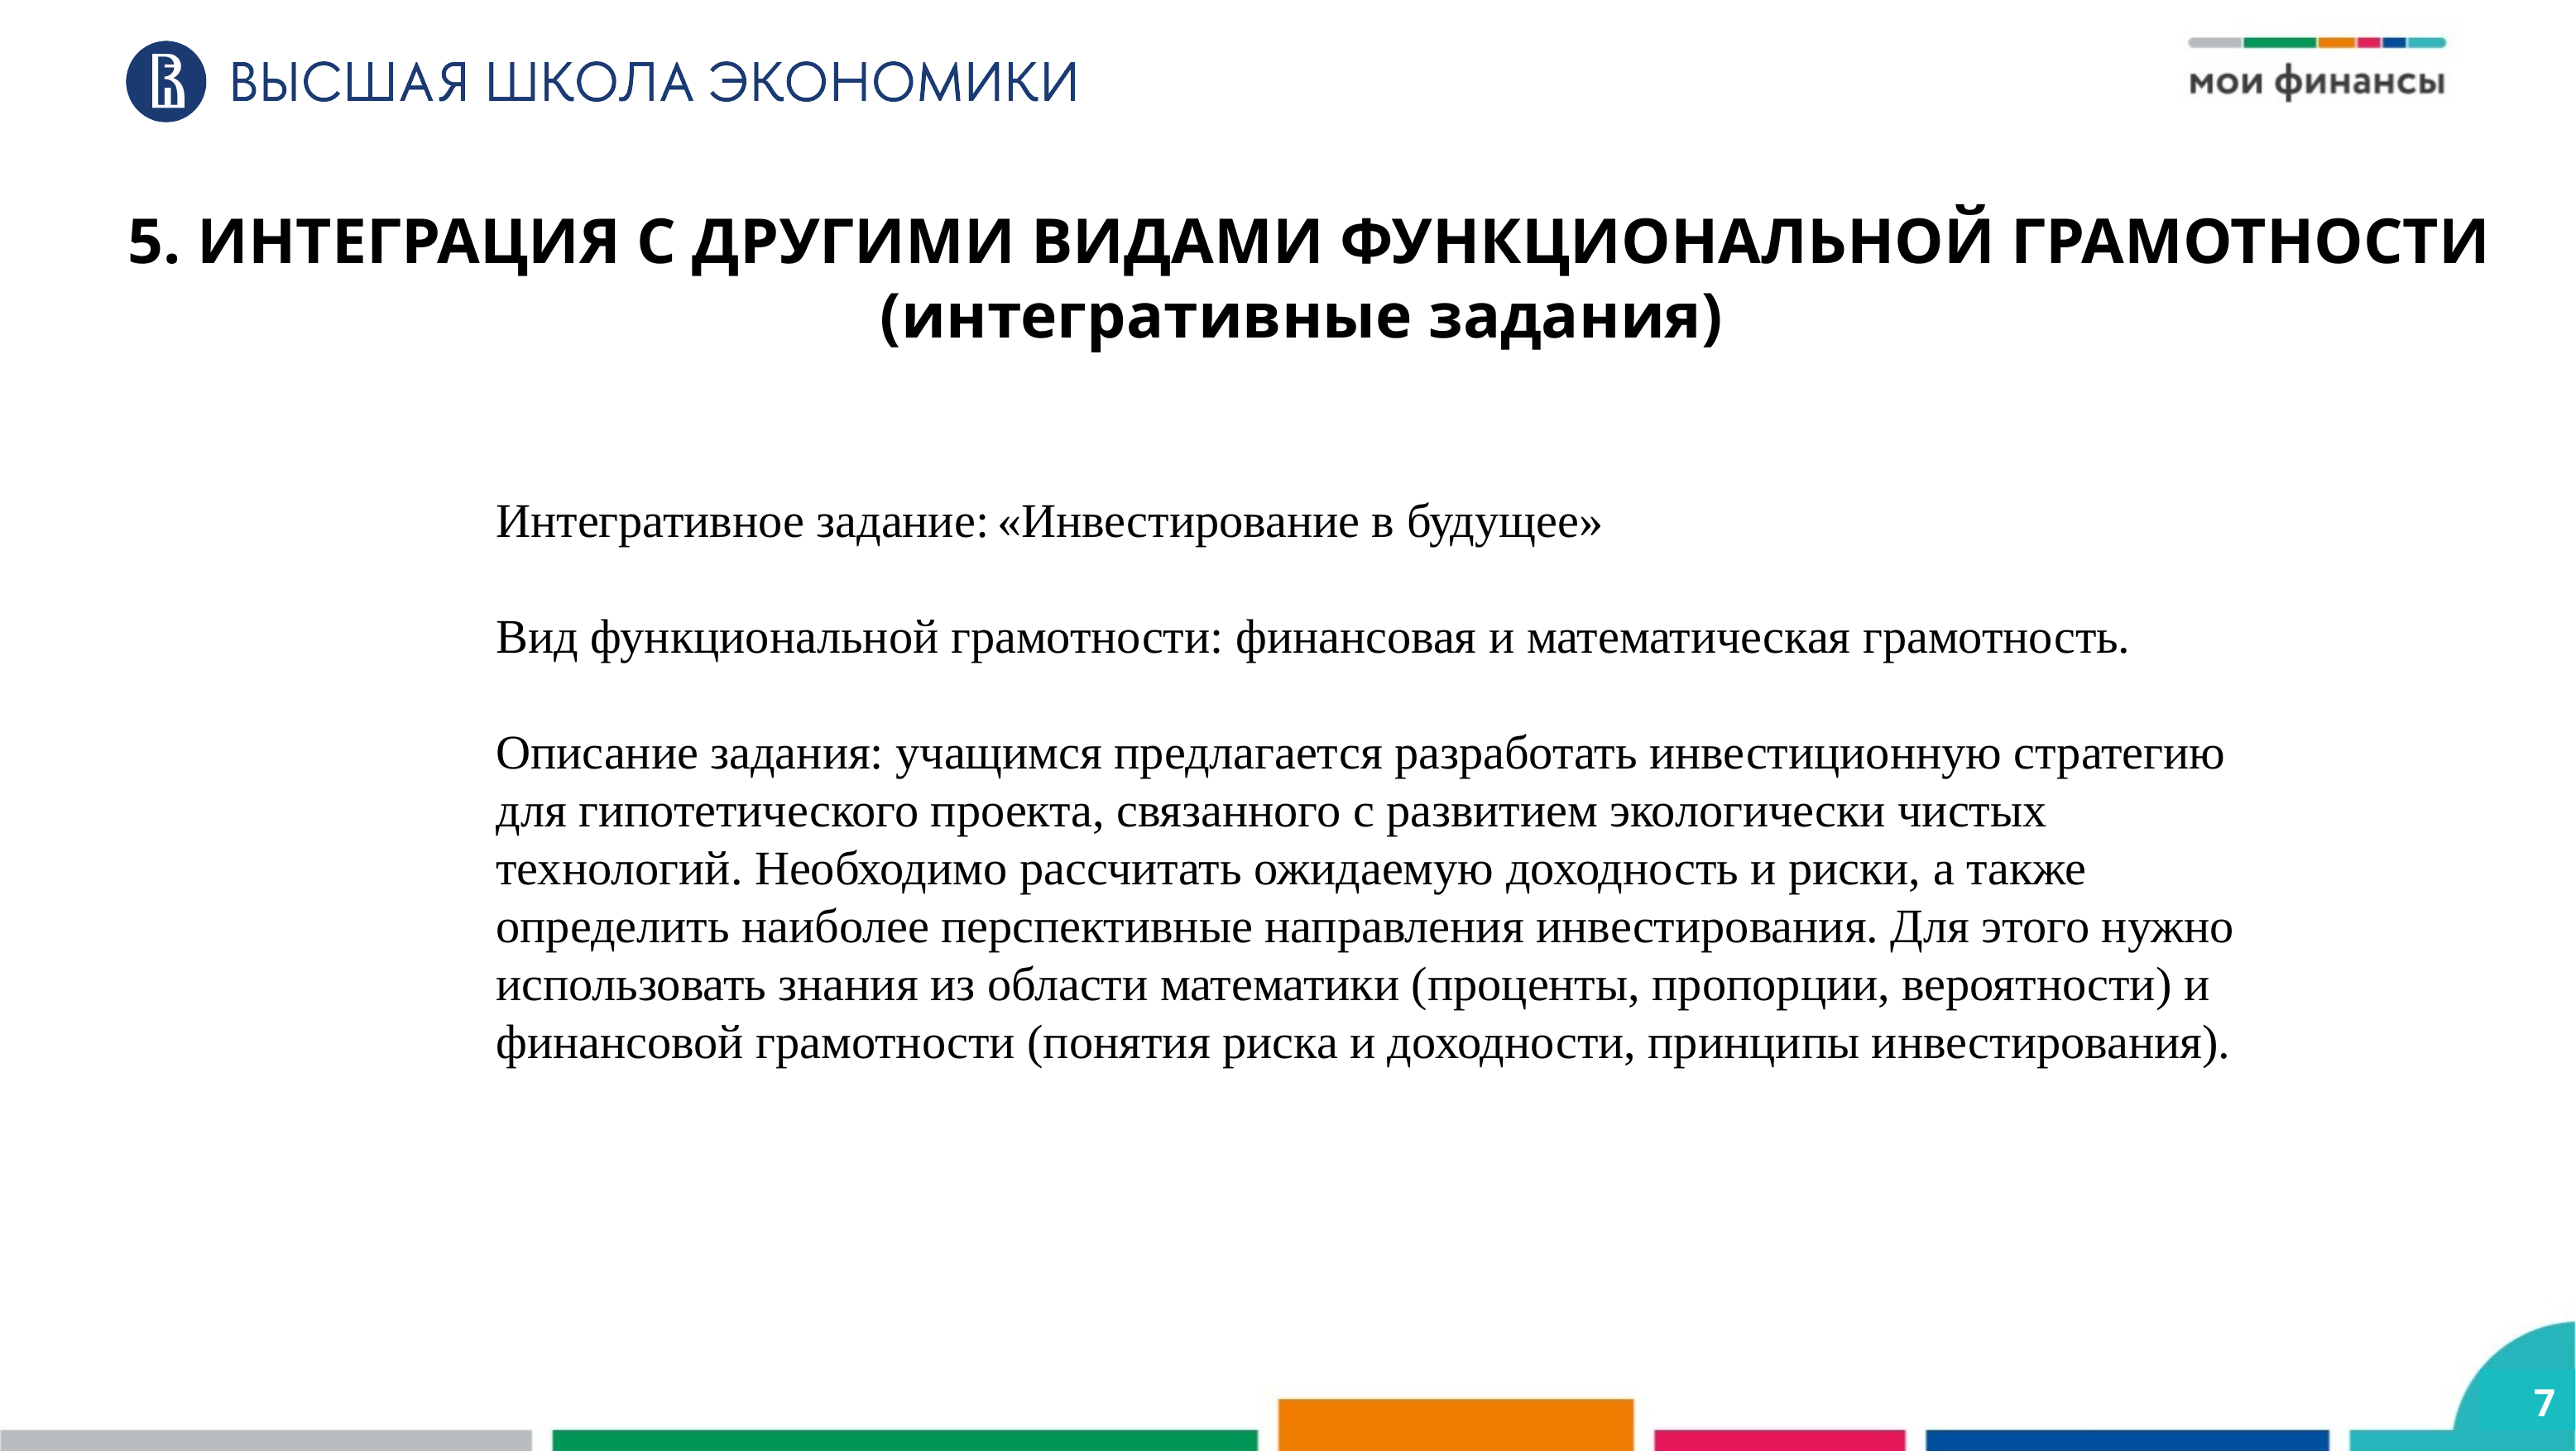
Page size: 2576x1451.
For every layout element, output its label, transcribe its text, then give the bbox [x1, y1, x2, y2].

text_box 5. ИНТЕГРАЦИЯ С ДРУГИМИ ВИДАМИ ФУНКЦИОНАЛЬНОЙ ГРАМОТНОСТИ (интегративные задания) [44, 192, 2576, 435]
text_box Интегративное задание: «Инвестирование в будущее» Вид функциональной грамотности: финансовая и математическая грамотность. Описание задания: учащимся предлагается разработать инвестиционную стратегию для гипотетического проекта, связанного с развитием экологически чистых технологий. Необходимо рассчитать ожидаемую доходность и риски, а также определить наиболее перспективные направления инвестирования. Для этого нужно использовать знания из области математики (проценты, пропорции, вероятности) и финансовой грамотности (понятия риска и доходности, принципы инвестирования). [483, 482, 2311, 1075]
text_box 7 [2480, 1368, 2576, 1430]
picture [0, 0, 2576, 1451]
